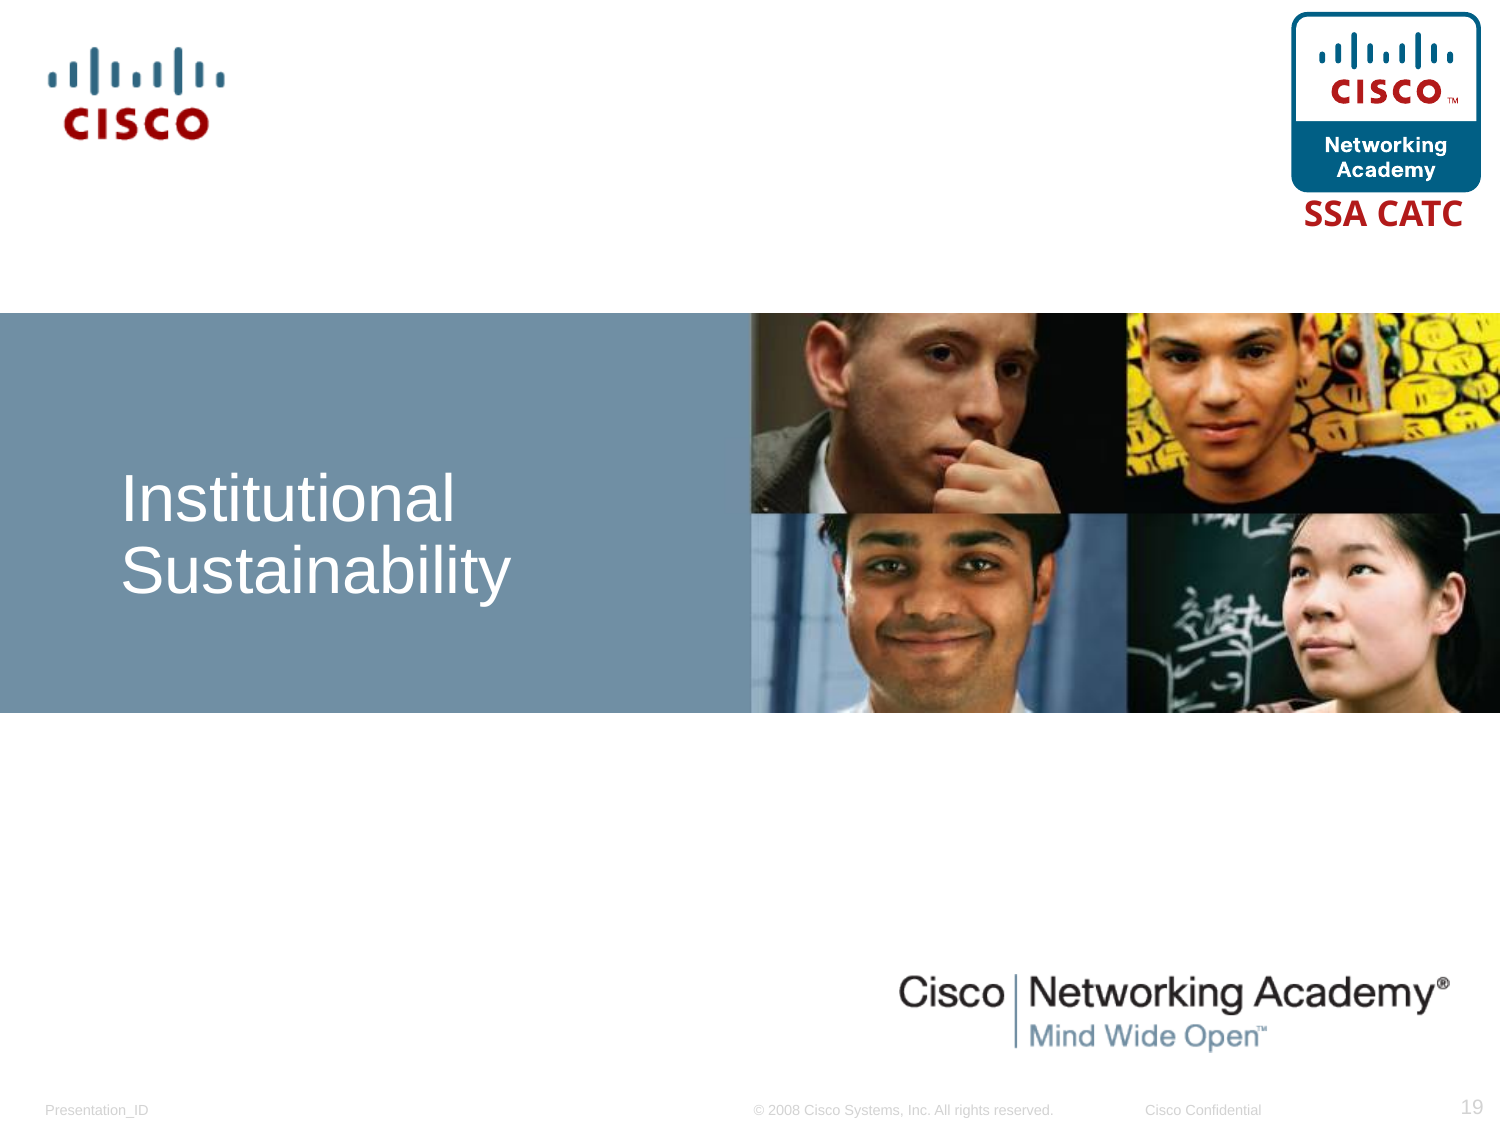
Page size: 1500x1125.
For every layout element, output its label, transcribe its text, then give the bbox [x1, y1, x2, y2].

picture [899, 974, 1450, 1053]
picture [0, 313, 1500, 713]
title Institutional Sustainability [106, 467, 774, 605]
picture [40, 19, 233, 168]
